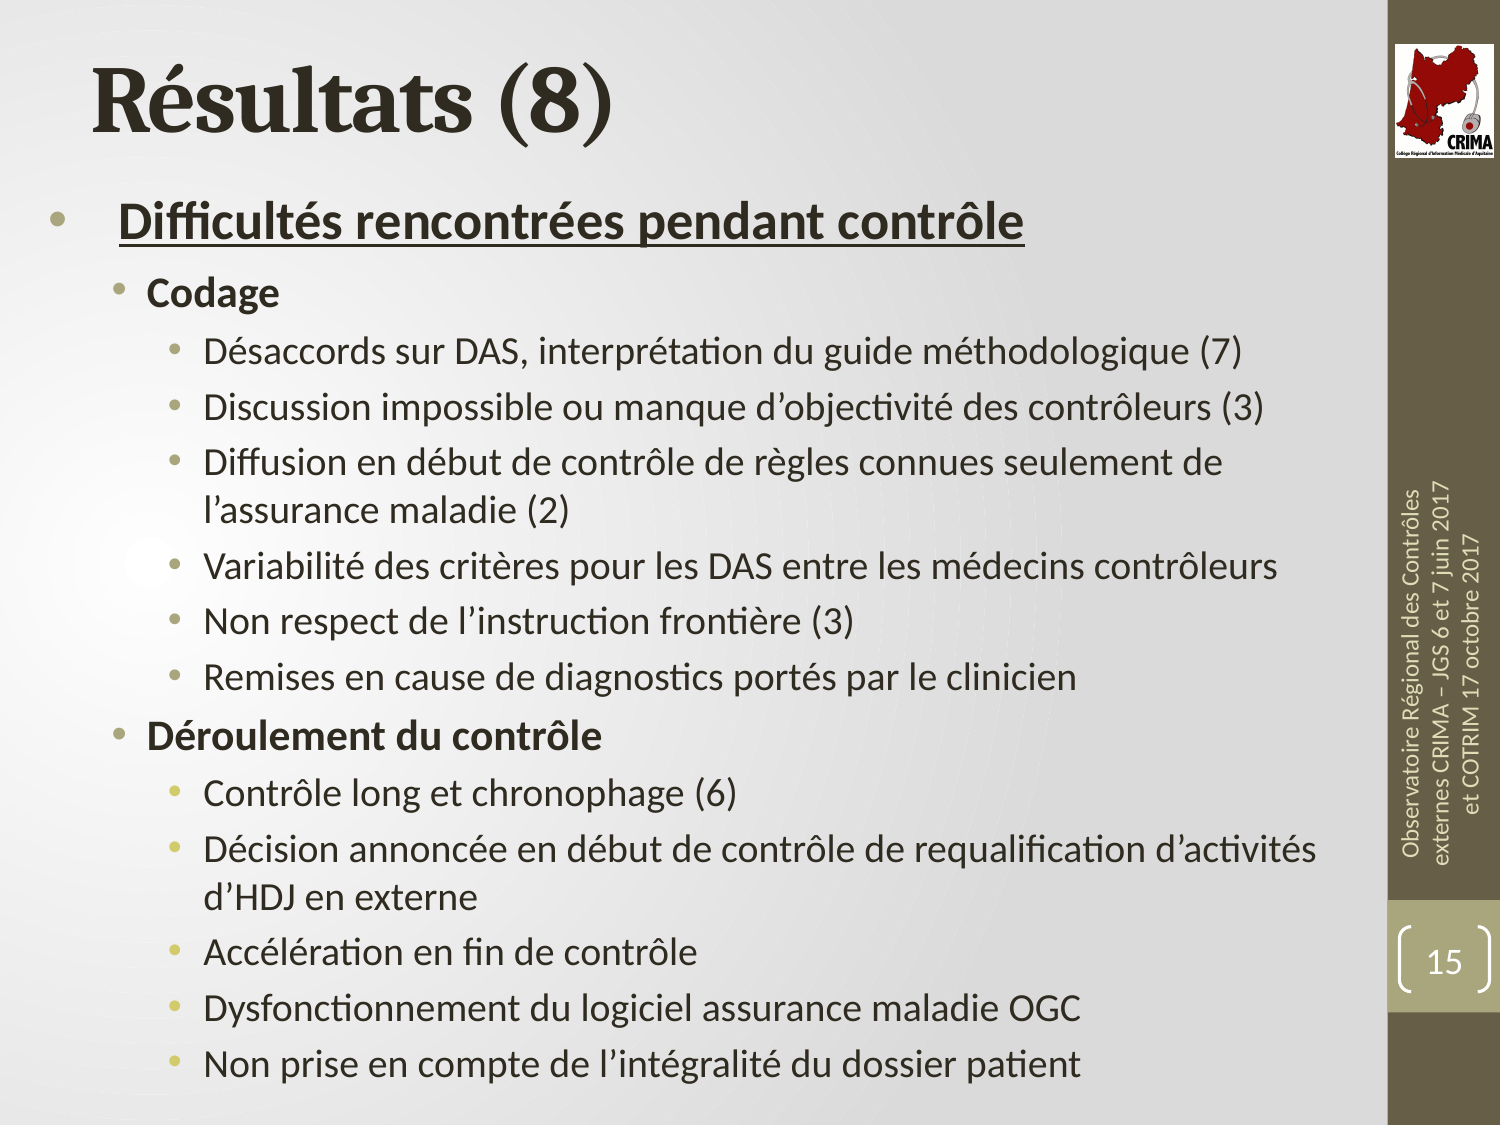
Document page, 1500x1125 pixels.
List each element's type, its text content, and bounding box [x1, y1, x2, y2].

slide_number 15 [1397, 925, 1492, 994]
title Résultats (8) [75, 45, 1325, 145]
footer Observatoire Régional des Contrôles externes CRIMA – JGS 6 et 7 juin 2017 et COTRIM 17 octobre 2017 [1408, 459, 1469, 889]
list Difficultés rencontrées pendant contrôle Codage Désaccords sur DAS, interprétation du guide méthodologique (7) Discussion impossible ou manque d’objectivité des contrôleurs (3) Diffusion en début de contrôle de règles connues seulement de l’assurance maladie (2) Variabilité des critères pour les DAS entre les médecins contrôleurs Non respect de l’instruction frontière (3) Remises en cause de diagnostics portés par le clinicien Déroulement du contrôle Contrôle long et chronophage (6) Décision annoncée en début de contrôle de requalification d’activités d’HDJ en externe Accélération en fin de contrôle Dysfonctionnement du logiciel assurance maladie OGC Non prise en compte de l’intégralité du dossier patient [33, 178, 1364, 1104]
picture [1395, 44, 1494, 158]
